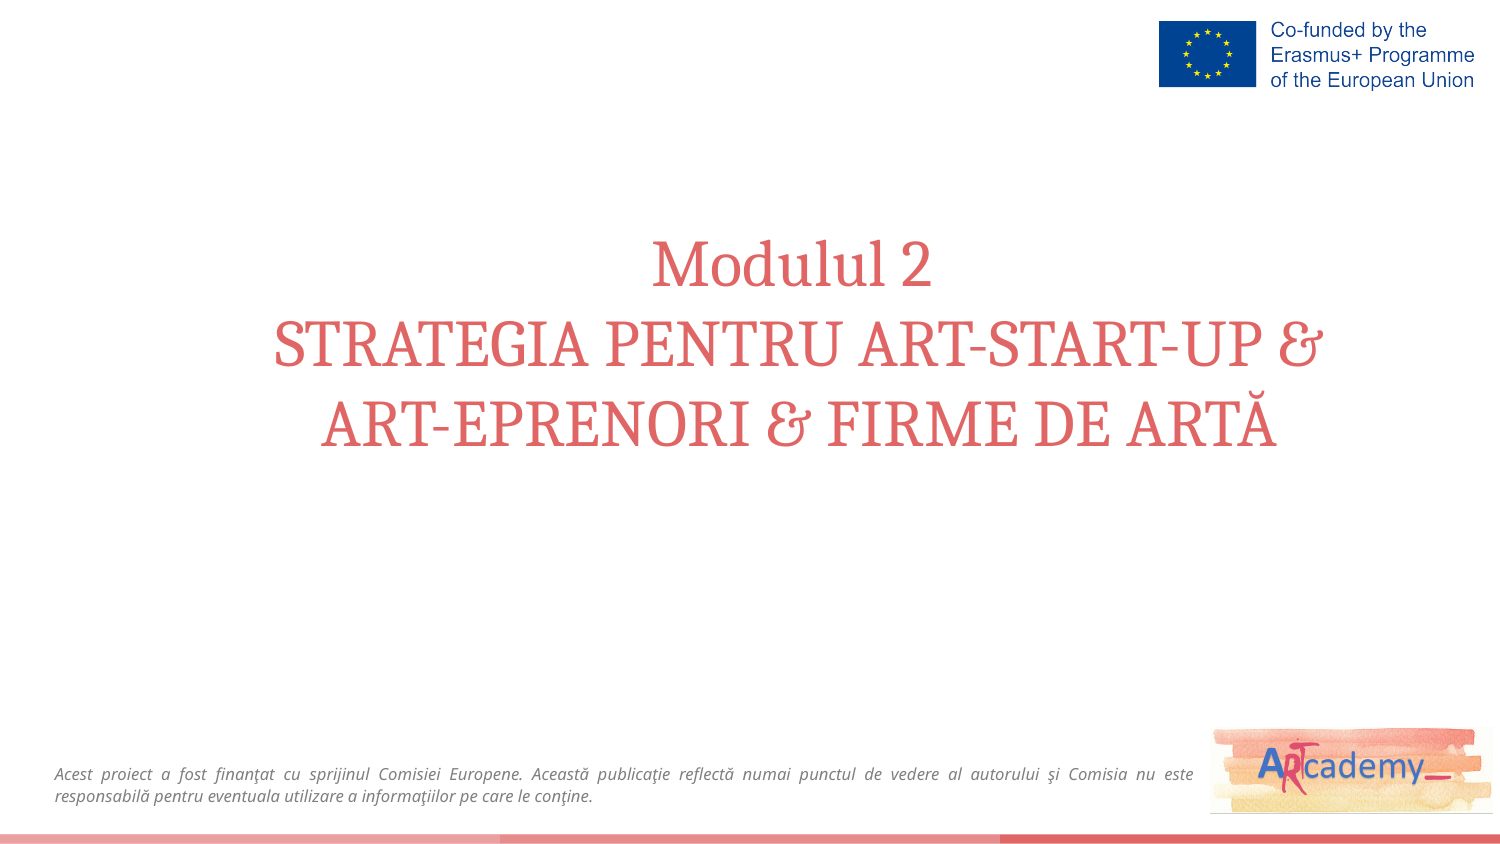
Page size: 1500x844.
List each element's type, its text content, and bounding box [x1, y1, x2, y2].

text_box Acest proiect a fost finanţat cu sprijinul Comisiei Europene. Această publicaţie reflectă numai punctul de vedere al autorului şi Comisia nu este responsabilă pentru eventuala utilizare a informaţiilor pe care le conţine. [39, 754, 1205, 813]
picture [1210, 709, 1493, 844]
picture [1158, 21, 1474, 91]
title Modulul 2 STRATEGIA PENTRU ART-START-UP & ART-EPRENORI & FIRME DE ARTĂ [246, 204, 1354, 543]
